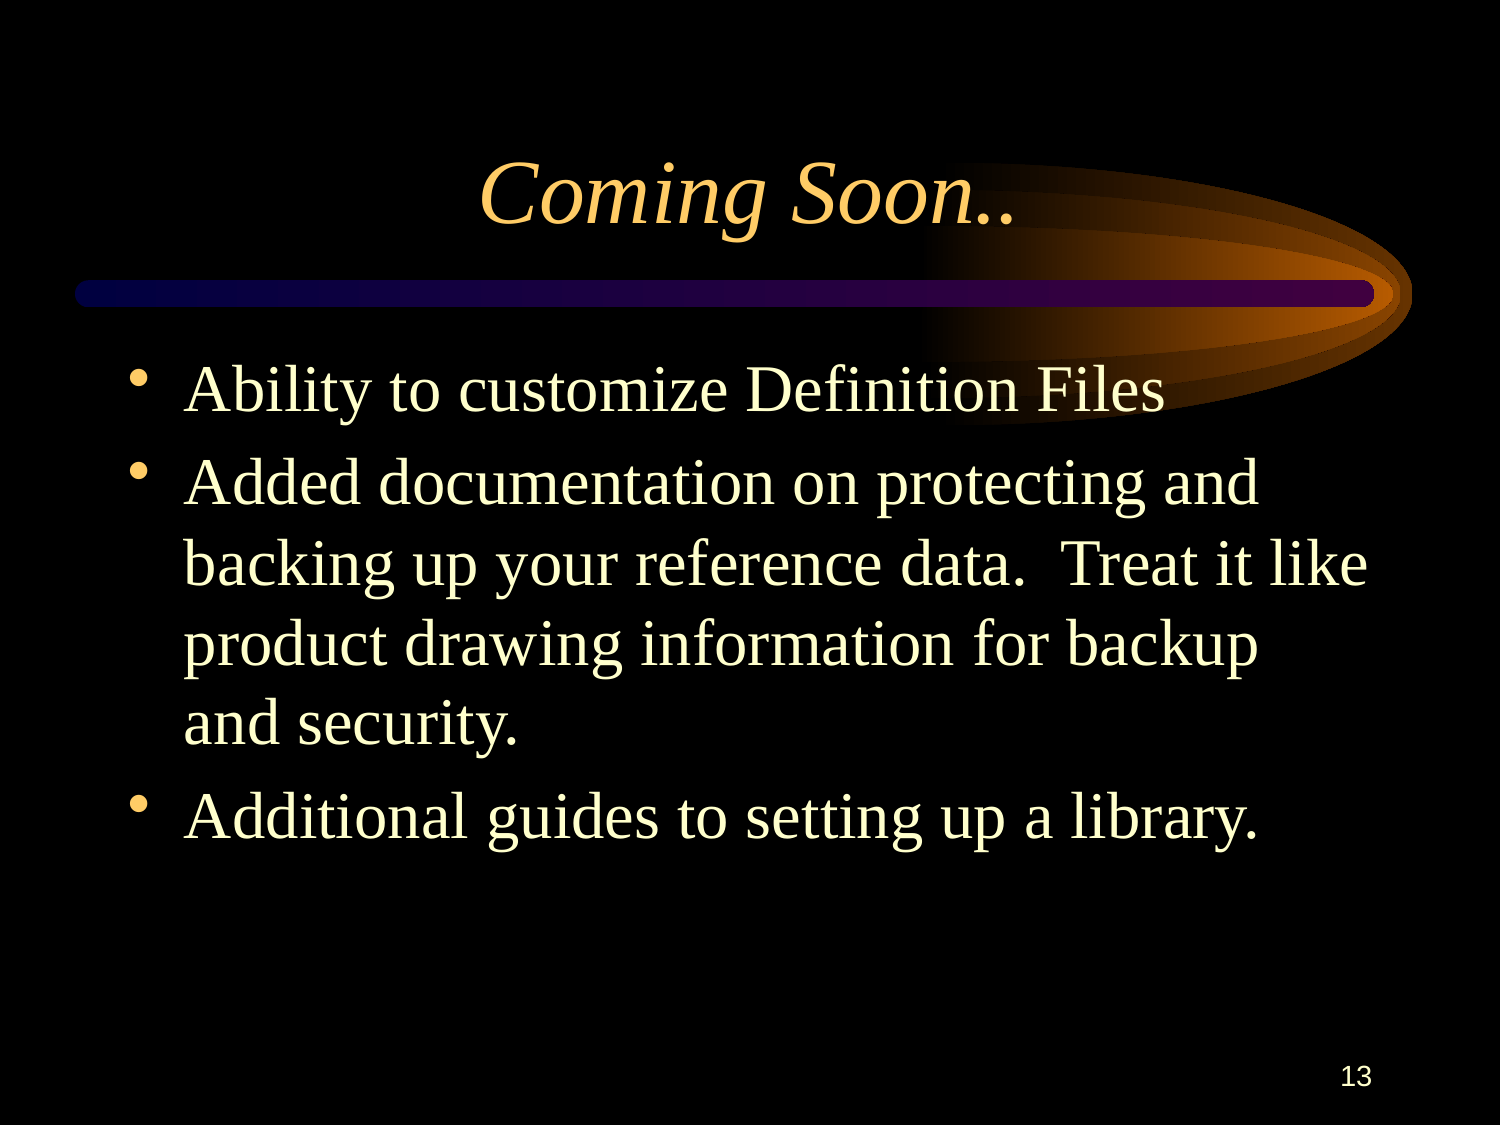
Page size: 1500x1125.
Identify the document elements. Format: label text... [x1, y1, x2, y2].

slide_number 13 [1074, 1037, 1388, 1113]
list Ability to customize Definition Files Added documentation on protecting and backing up your reference data. Treat it like product drawing information for backup and security. Additional guides to setting up a library. [112, 337, 1388, 1013]
title Coming Soon.. [112, 62, 1388, 250]
